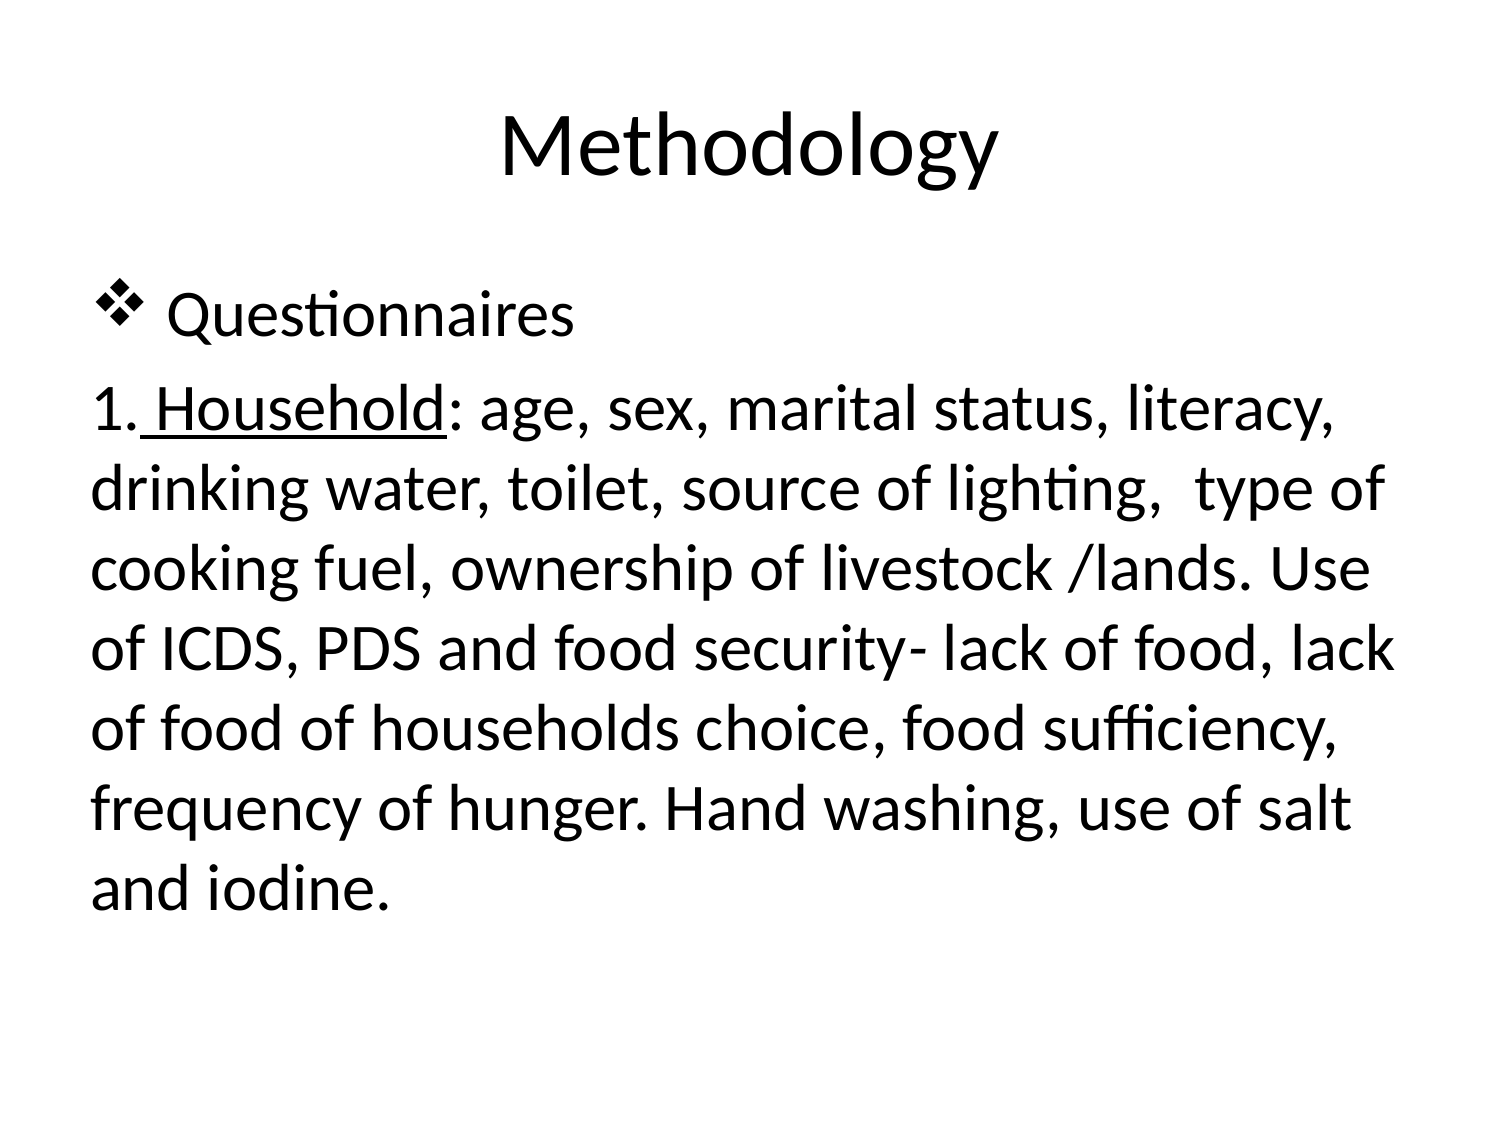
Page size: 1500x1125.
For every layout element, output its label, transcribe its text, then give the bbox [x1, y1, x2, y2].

list Questionnaires 1. Household: age, sex, marital status, literacy, drinking water, toilet, source of lighting, type of cooking fuel, ownership of livestock /lands. Use of ICDS, PDS and food security- lack of food, lack of food of households choice, food sufficiency, frequency of hunger. Hand washing, use of salt and iodine. [75, 262, 1425, 1005]
title Methodology [75, 45, 1425, 233]
